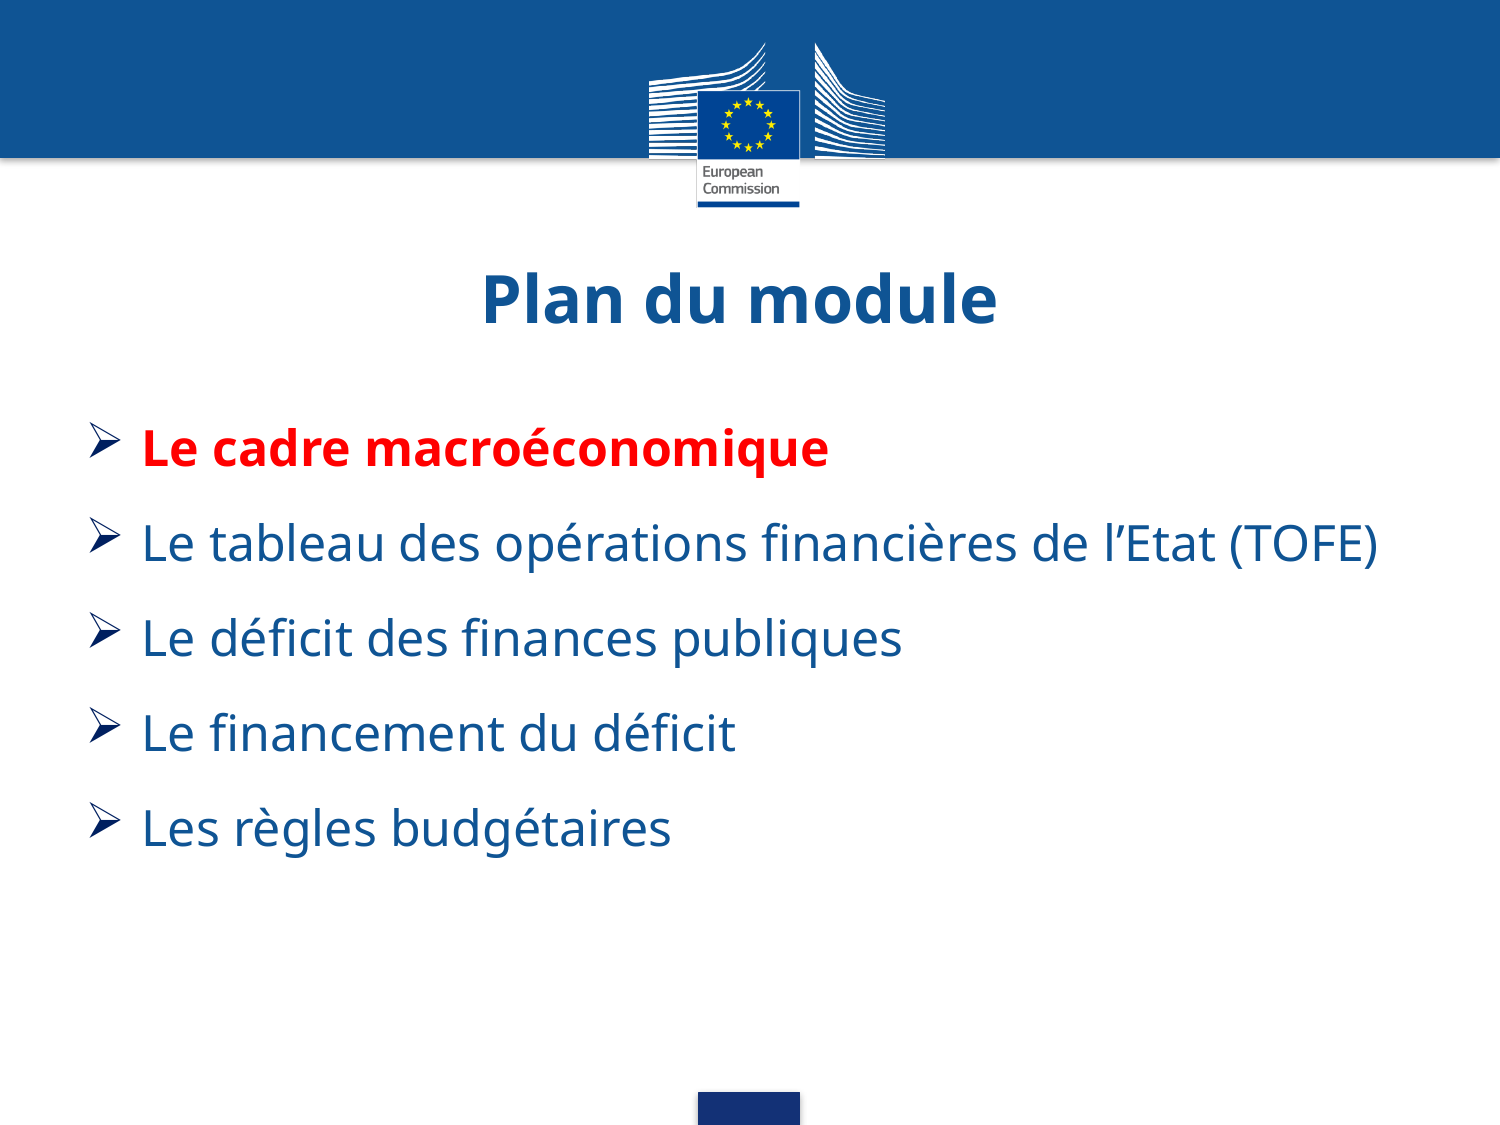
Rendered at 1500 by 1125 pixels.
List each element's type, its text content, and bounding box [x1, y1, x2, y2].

title Plan du module [64, 219, 1416, 374]
list Le cadre macroéconomique Le tableau des opérations financières de l’Etat (TOFE) Le déficit des finances publiques Le financement du déficit Les règles budgétaires [70, 408, 1449, 1020]
picture [649, 42, 885, 208]
